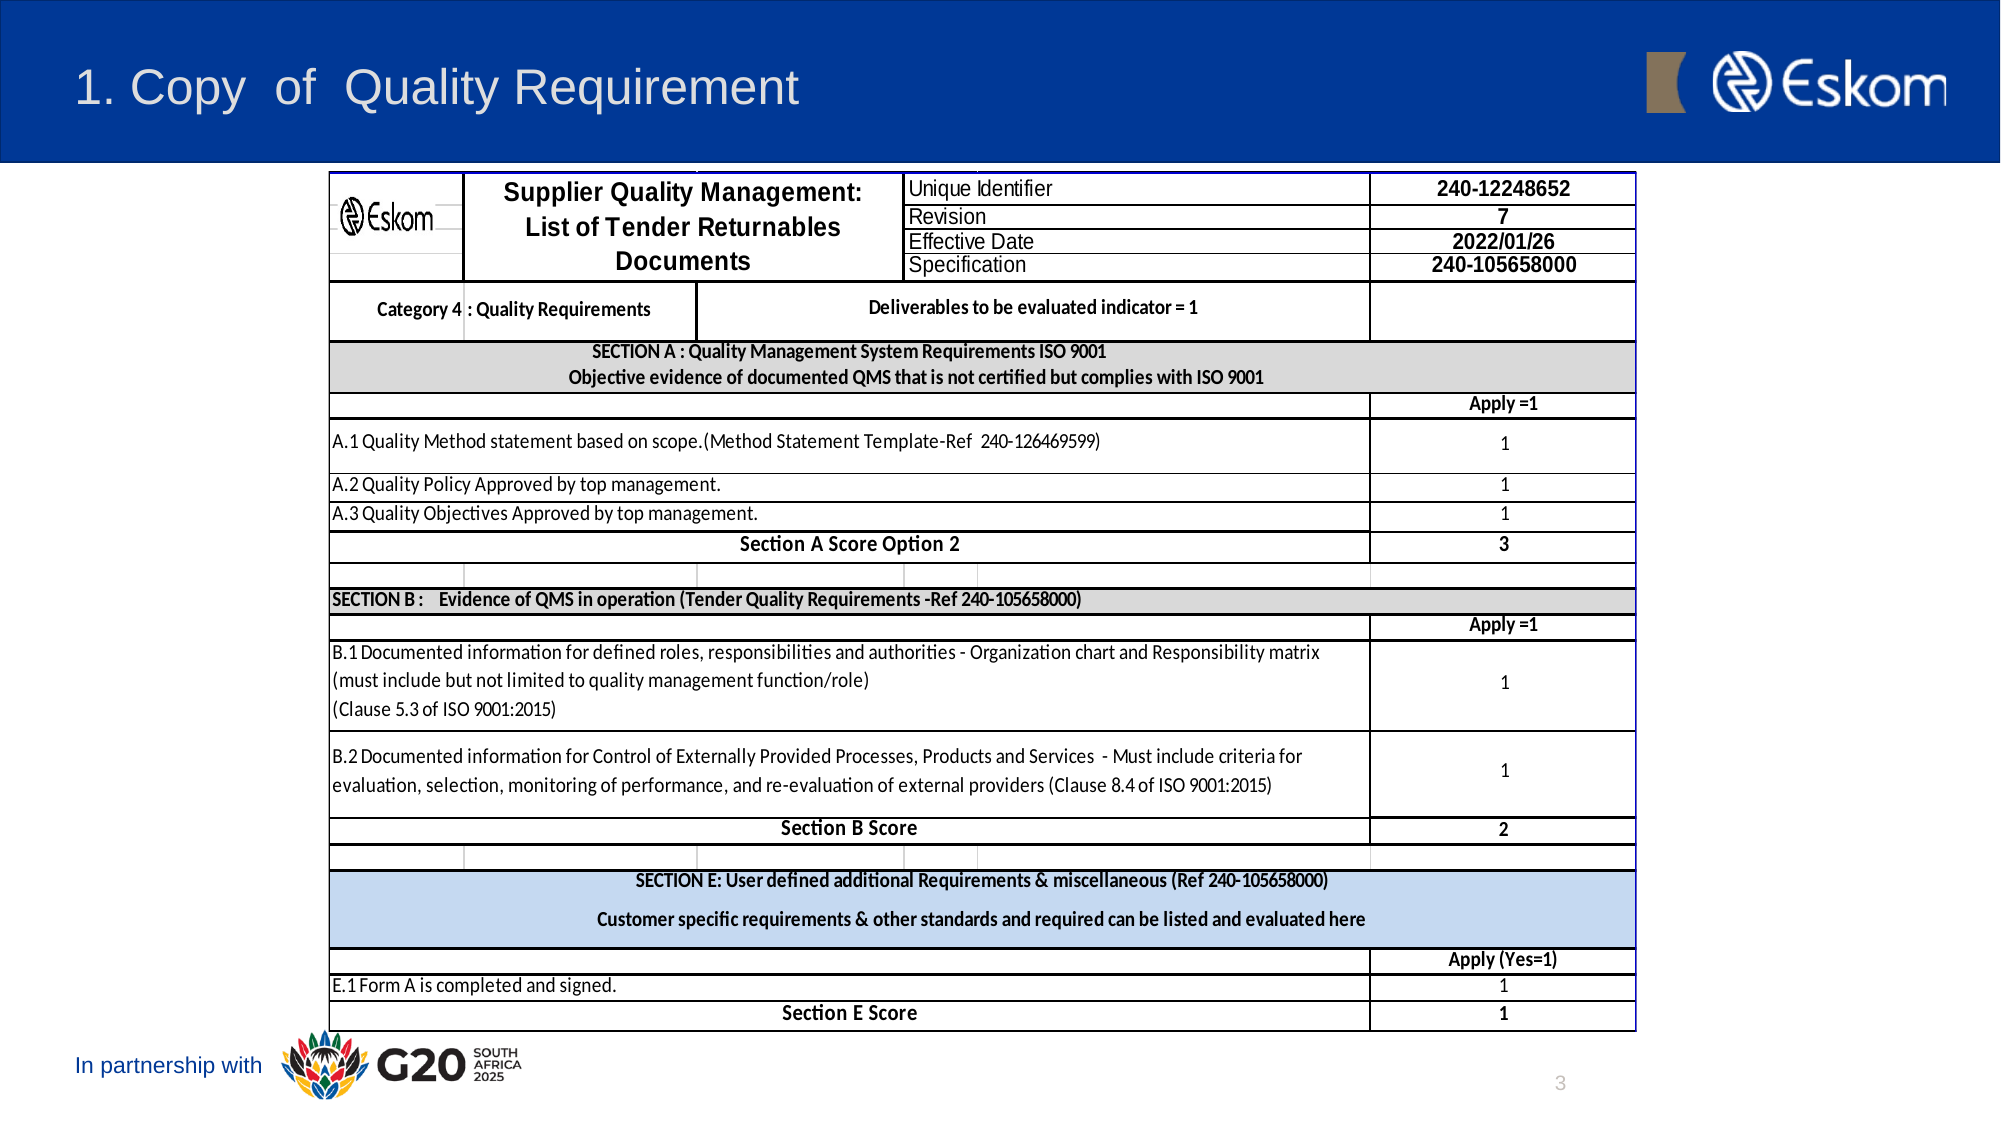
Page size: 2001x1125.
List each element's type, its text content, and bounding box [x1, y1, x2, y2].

slide_number 3 [1425, 1058, 1697, 1103]
title 1. Copy of Quality Requirement [59, 33, 1620, 143]
picture [280, 171, 1638, 1100]
